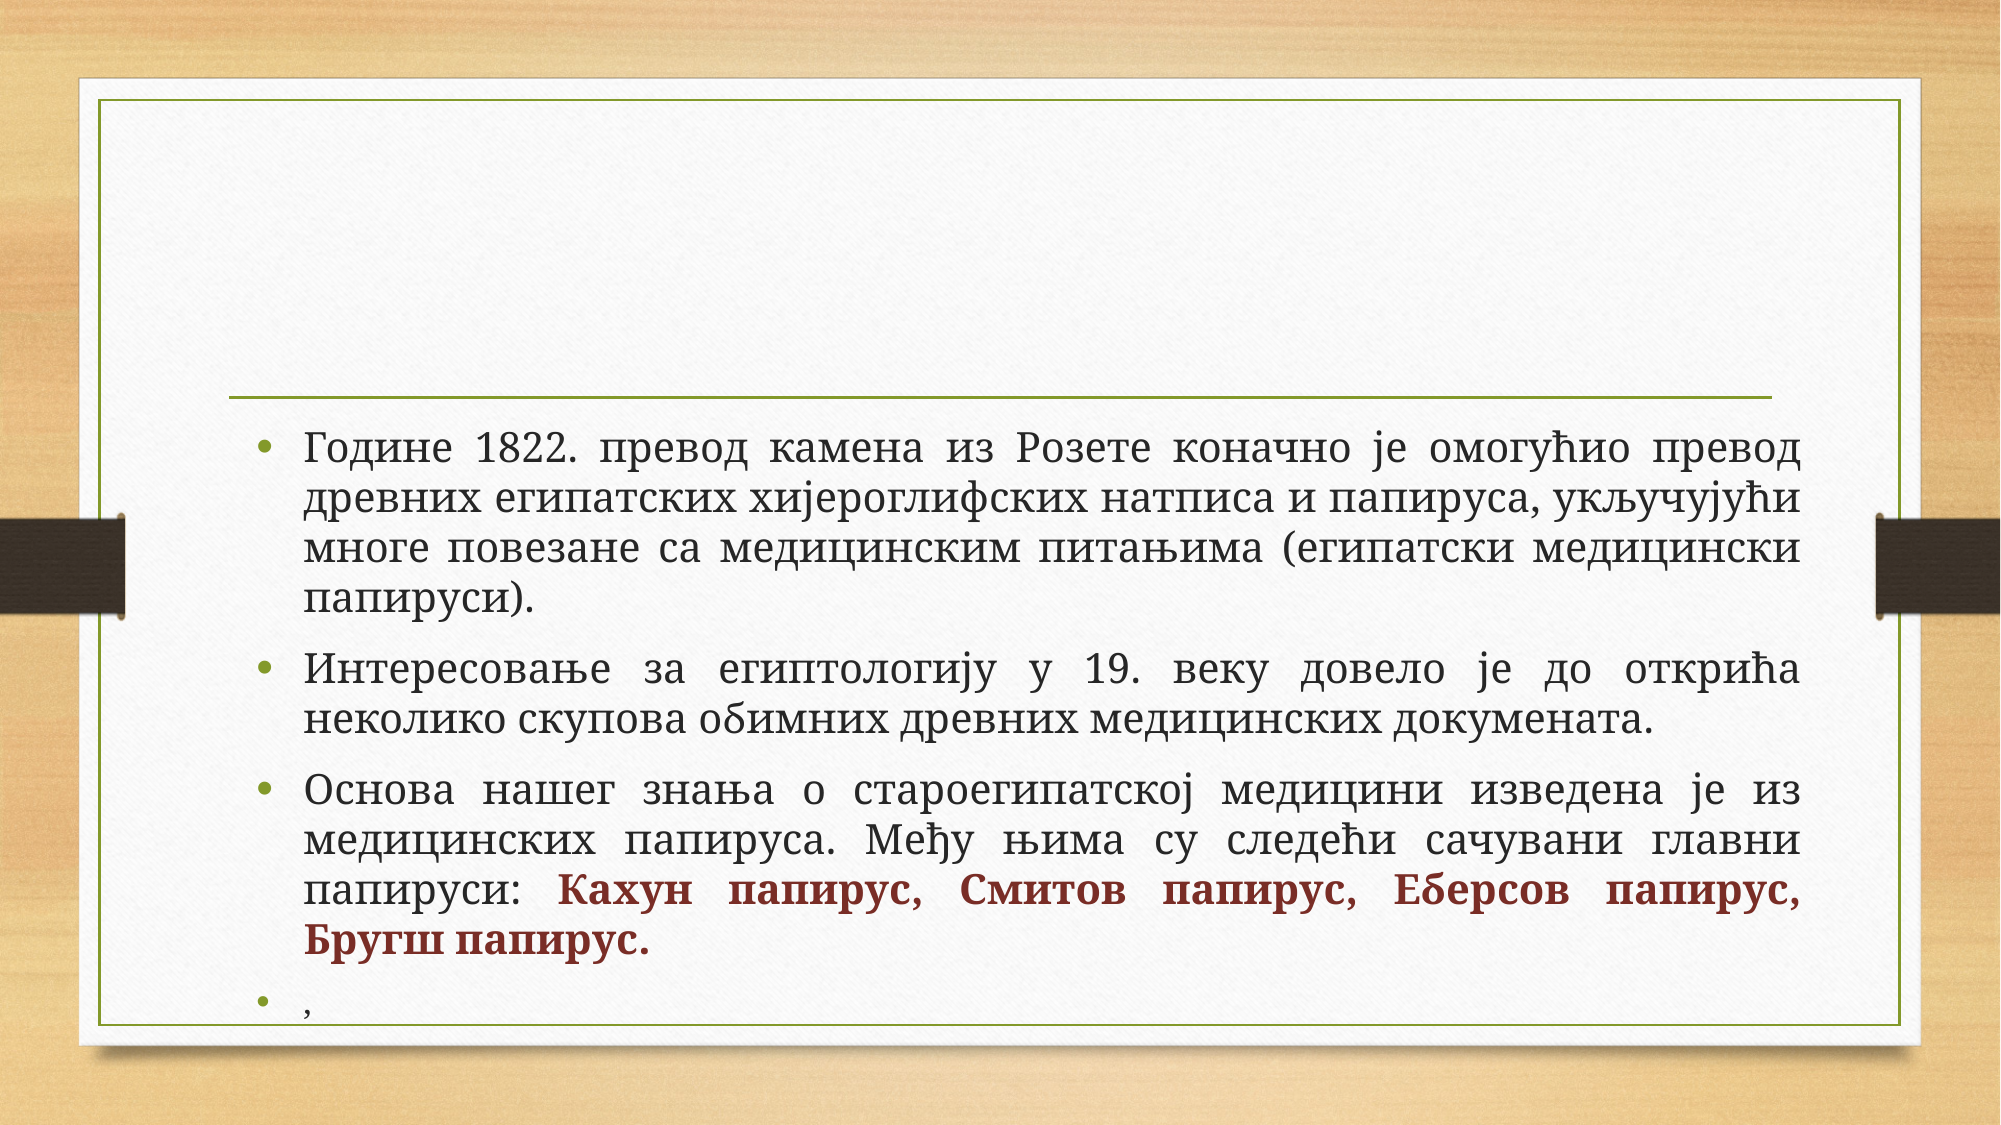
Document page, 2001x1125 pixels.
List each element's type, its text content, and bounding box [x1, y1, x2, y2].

list Године 1822. превод камена из Розете коначно је омогућио превод древних египатских хијероглифских натписа и папируса, укључујући многе повезане са медицинским питањима (египатски медицински папируси). Интересовање за египтологију у 19. веку довело је до открића неколико скупова обимних древних медицинских докумената. Основа нашег знања о староегипатској медицини изведена је из медицинских папируса. Међу њима су следећи сачувани главни папируси: Кахун папирус, Смитов папирус, Еберсов папирус, Бругш папирус. , [241, 413, 1817, 975]
picture [0, 0, 2001, 1125]
